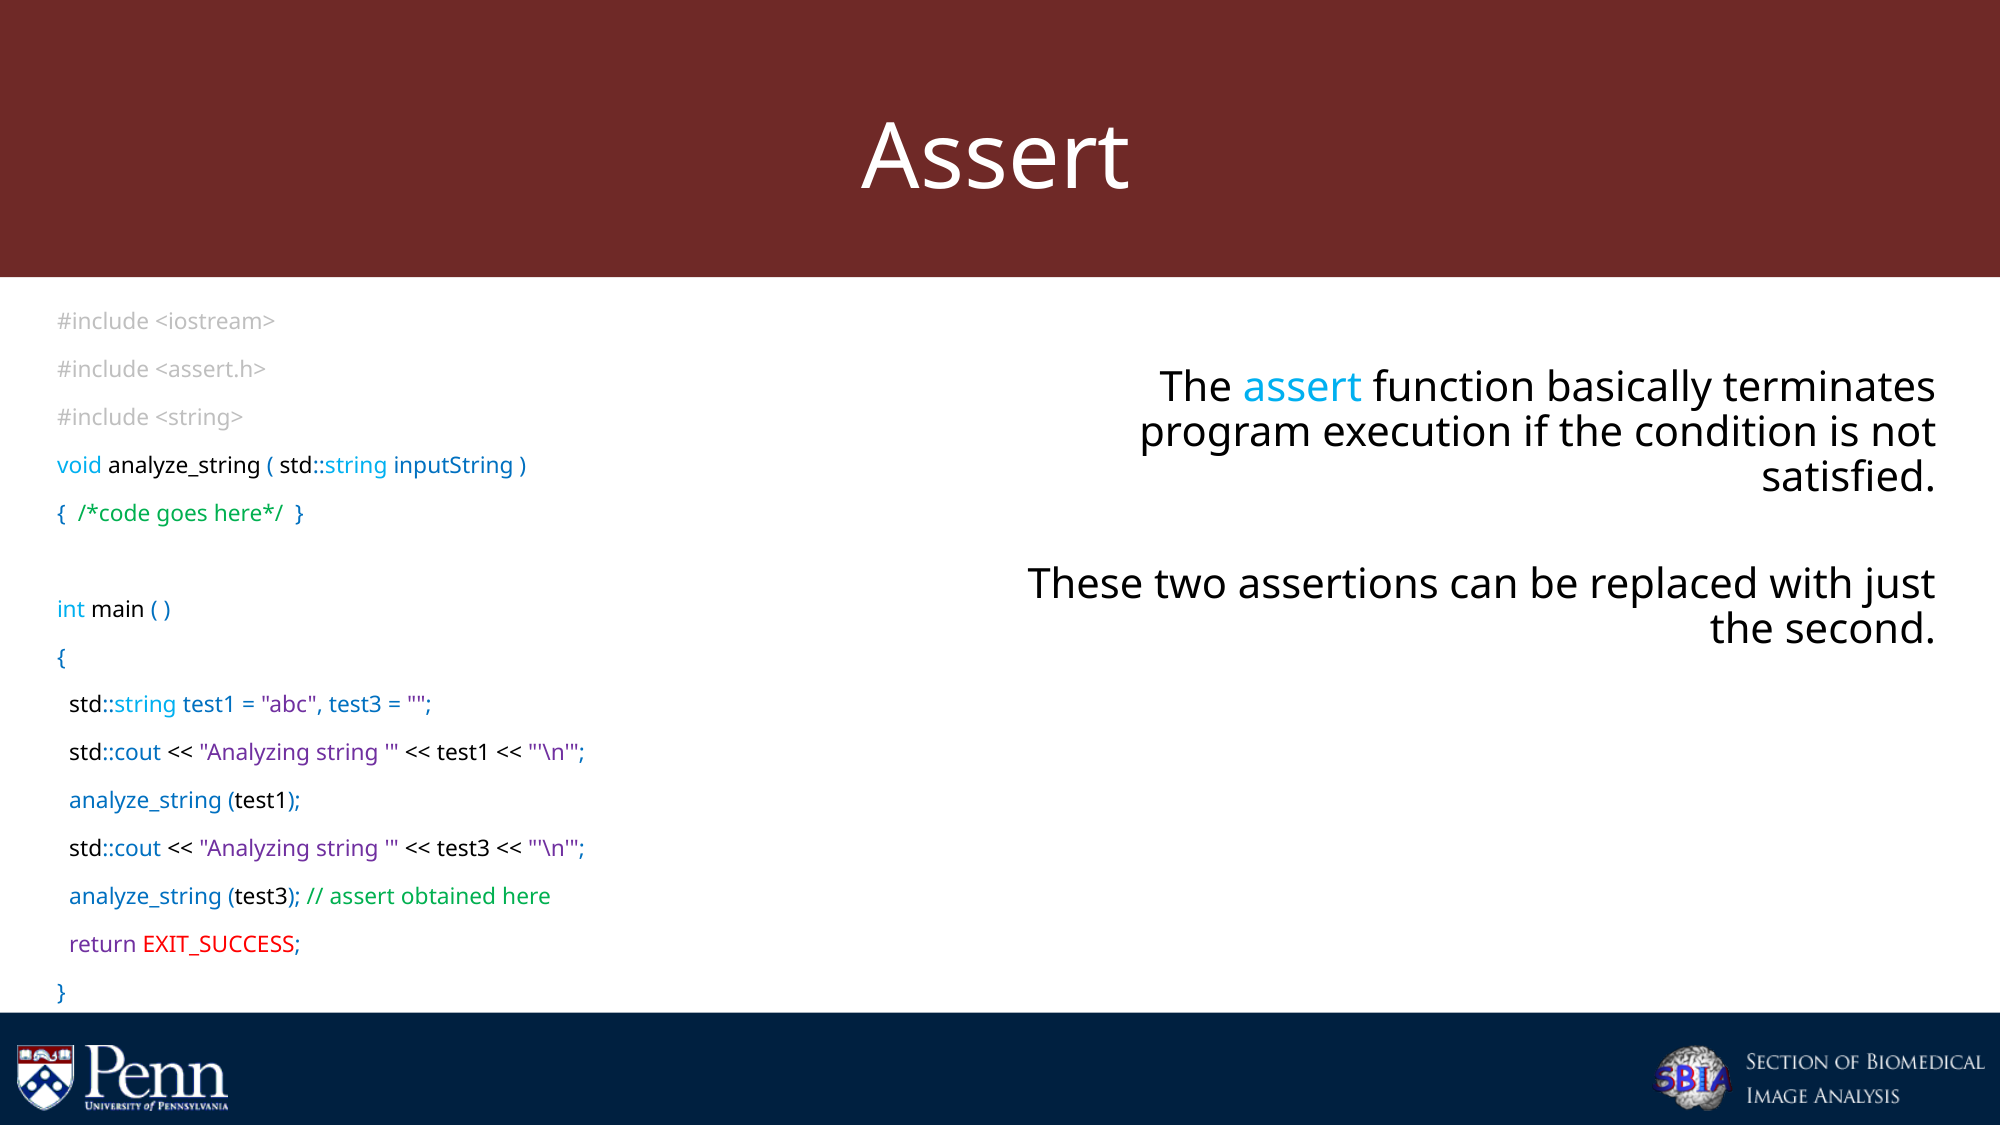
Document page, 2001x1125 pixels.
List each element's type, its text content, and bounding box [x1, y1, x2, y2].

list The assert function basically terminates program execution if the condition is not satisfied. These two assertions can be replaced with just the second. [1012, 299, 1952, 1014]
list #include <iostream> #include <assert.h> #include <string> void analyze_string ( std::string inputString ) { /*code goes here*/ } int main ( ) { std::string test1 = "abc", test3 = ""; std::cout << "Analyzing string '" << test1 << "'\n'"; analyze_string (test1); std::cout << "Analyzing string '" << test3 << "'\n'"; analyze_string (test3); // assert obtained here return EXIT_SUCCESS; } [42, 299, 988, 1014]
picture [17, 1045, 228, 1111]
picture [1652, 1044, 1985, 1112]
title Assert [42, 43, 1952, 275]
